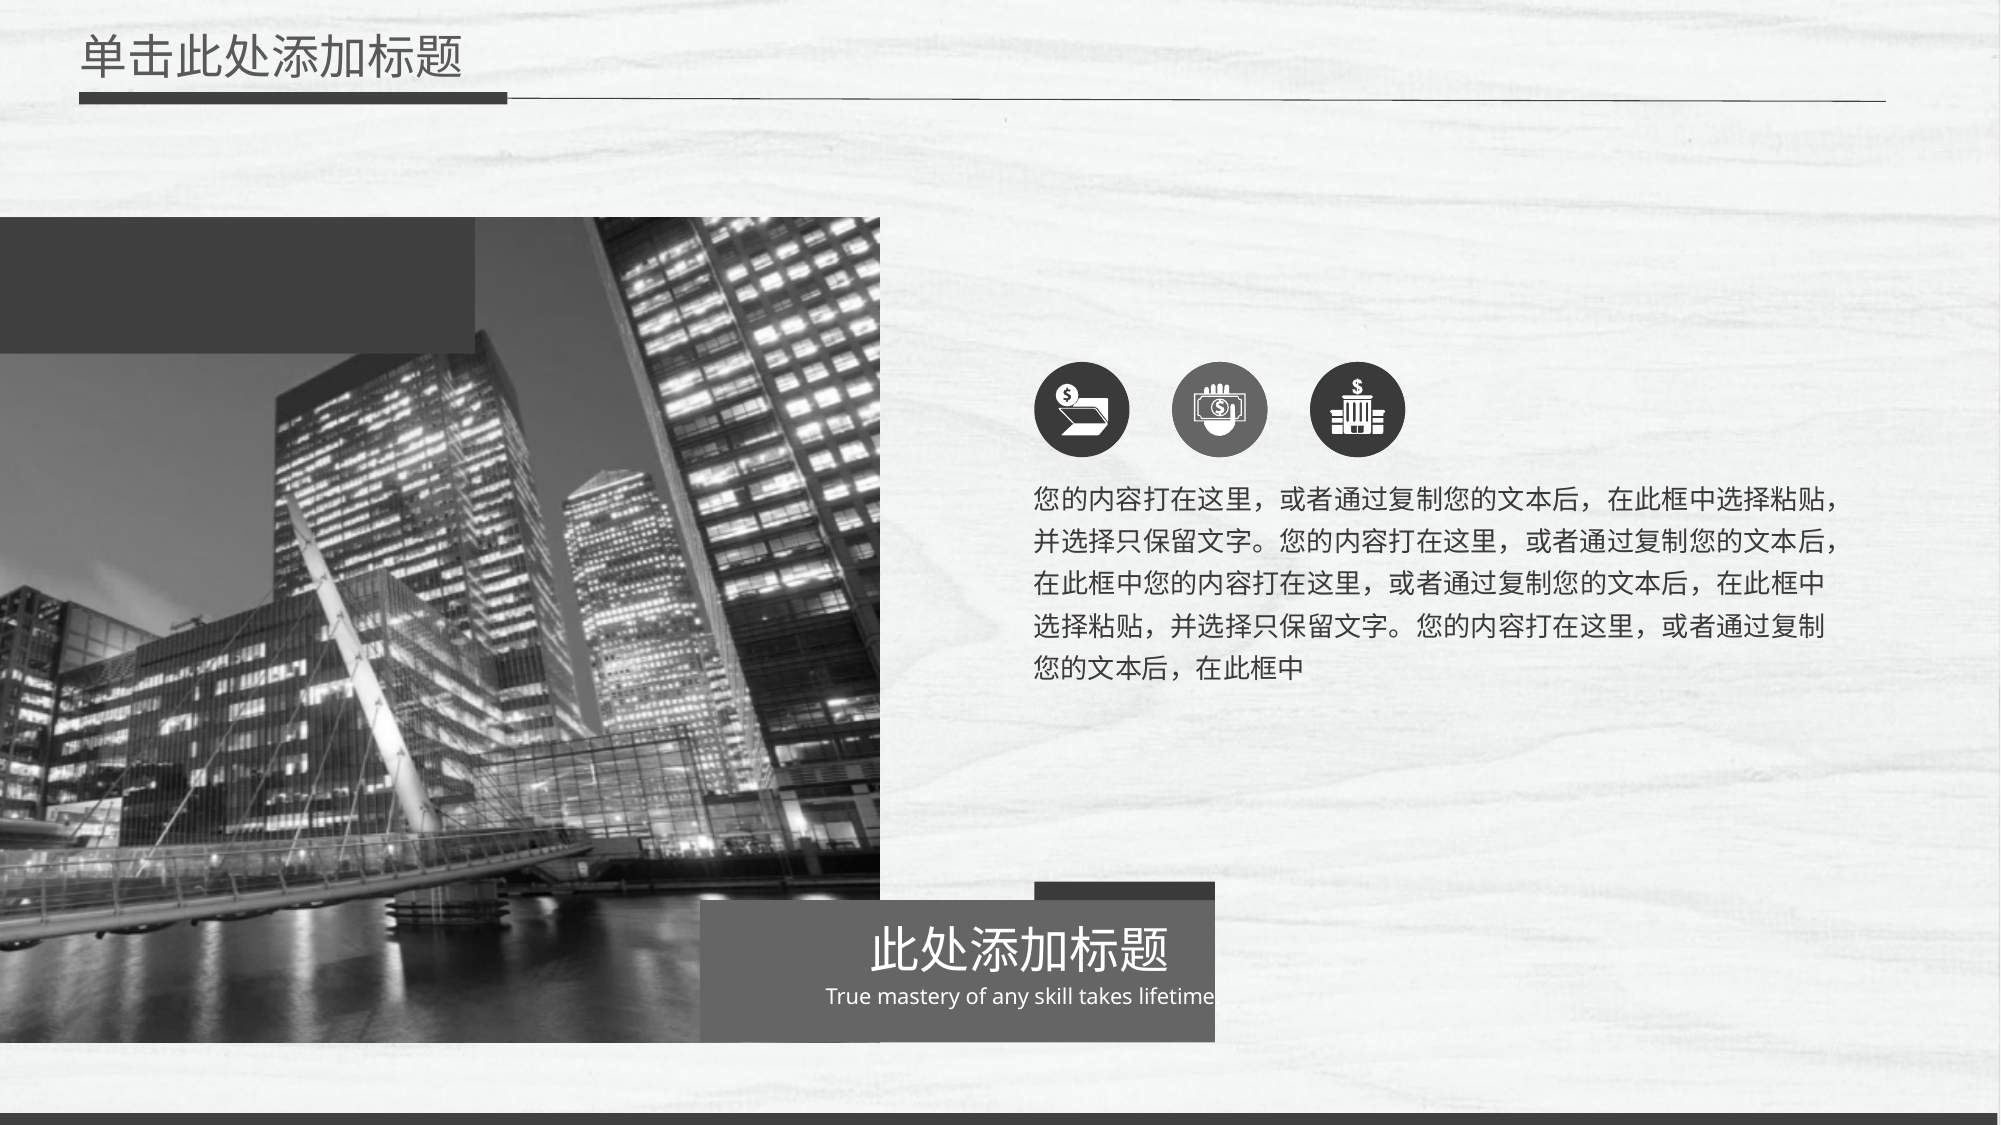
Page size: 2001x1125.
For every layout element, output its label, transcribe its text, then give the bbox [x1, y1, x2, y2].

text_box 单击此处添加标题 [64, 15, 522, 95]
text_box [1310, 361, 1406, 458]
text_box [507, 98, 1886, 102]
text_box 此处添加标题 [880, 911, 1250, 986]
text_box 您的内容打在这里，或者通过复制您的文本后，在此框中选择粘贴，并选择只保留文字。您的内容打在这里，或者通过复制您的文本后，在此框中您的内容打在这里，或者通过复制您的文本后，在此框中选择粘贴，并选择只保留文字。您的内容打在这里，或者通过复制您的文本后，在此框中 [1019, 465, 1841, 691]
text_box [1034, 361, 1130, 458]
text_box [78, 95, 508, 105]
text_box [1033, 880, 1216, 901]
text_box [0, 1112, 1998, 1125]
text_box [1172, 361, 1268, 458]
text_box [880, 899, 1216, 911]
text_box [880, 1016, 1216, 1043]
text_box True mastery of any skill takes lifetime. [880, 974, 1242, 1016]
picture [0, 0, 2001, 1125]
